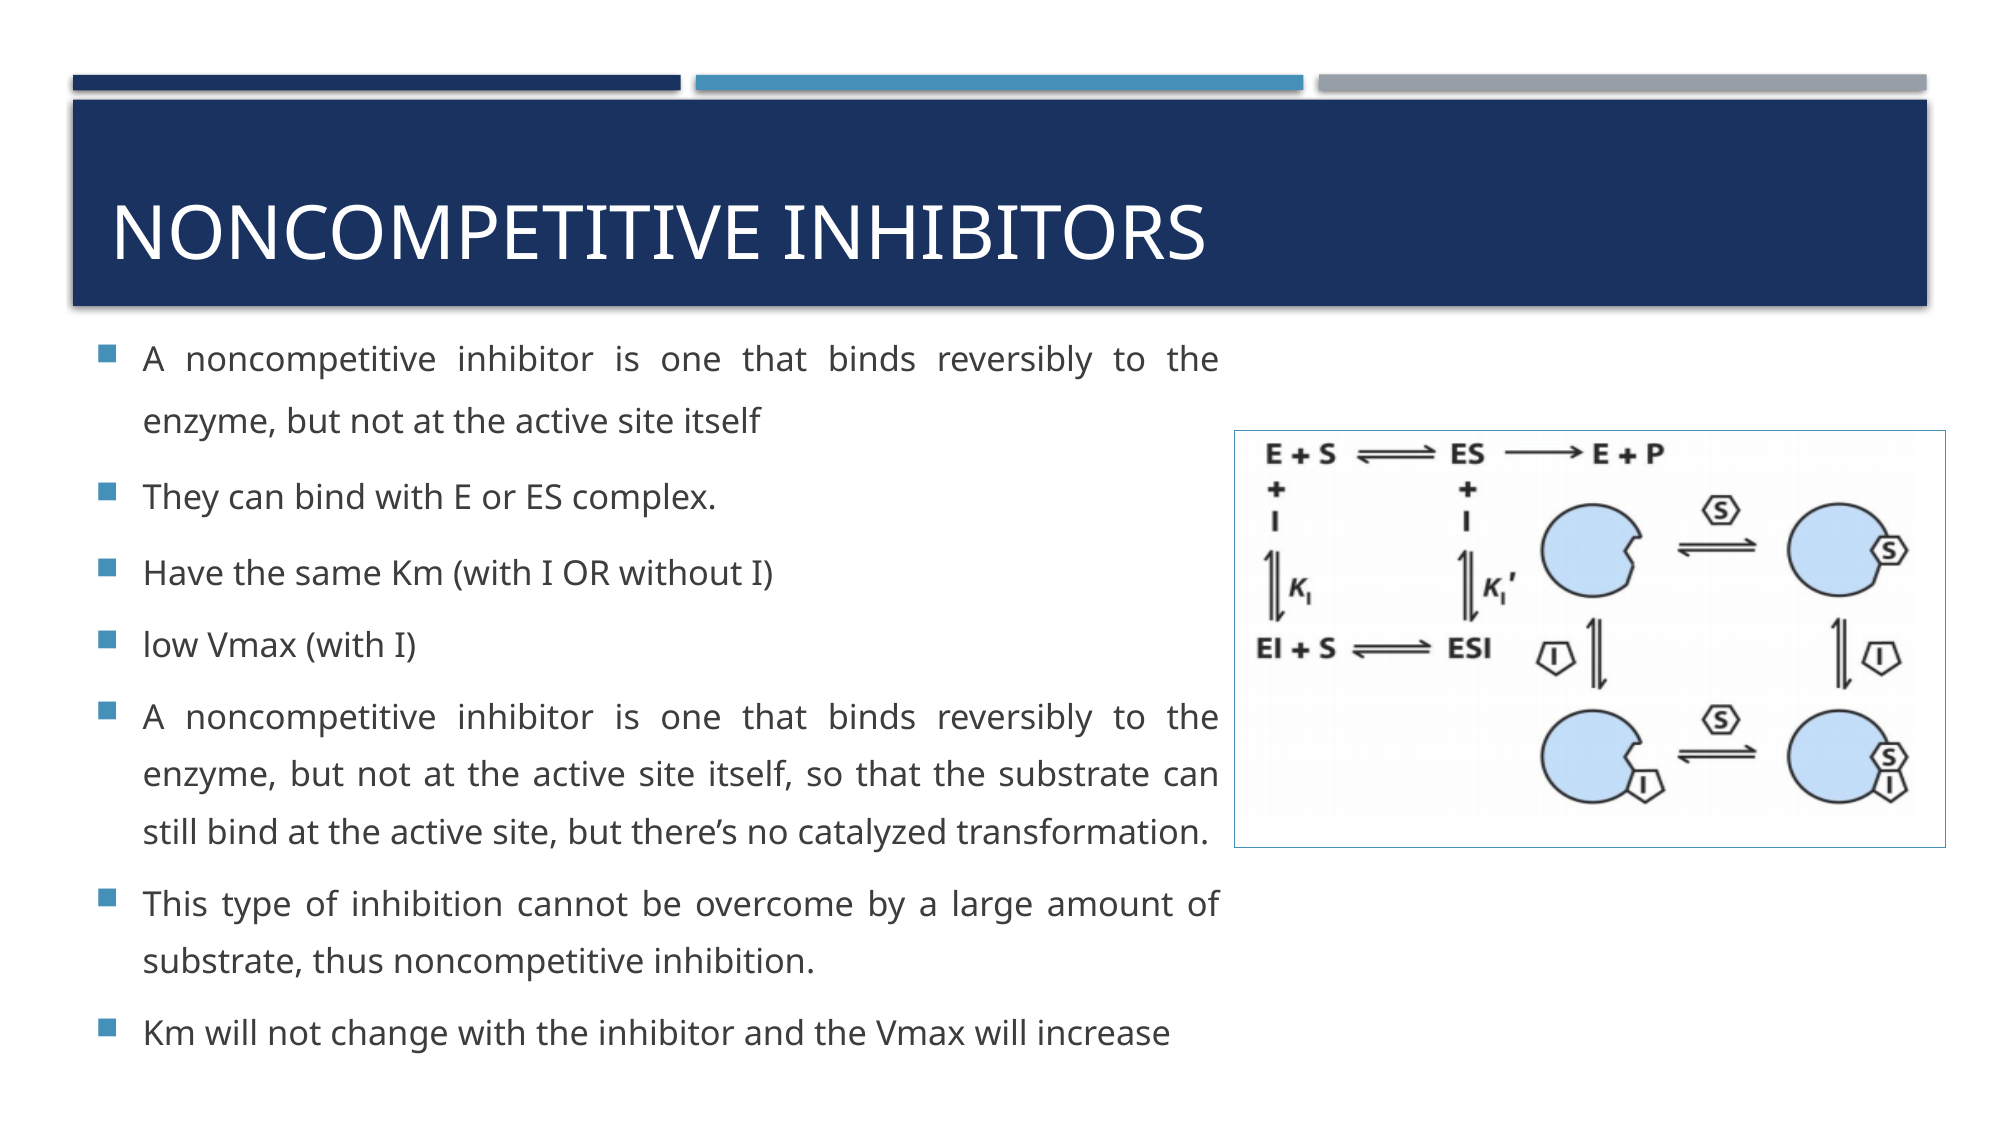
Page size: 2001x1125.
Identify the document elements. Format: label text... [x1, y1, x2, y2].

list A noncompetitive inhibitor is one that binds reversibly to the enzyme, but not at the active site itself They can bind with E or ES complex. Have the same Km (with I OR without I) low Vmax (with I) A noncompetitive inhibitor is one that binds reversibly to the enzyme, but not at the active site itself, so that the substrate can still bind at the active site, but there’s no catalyzed transformation. This type of inhibition cannot be overcome by a large amount of substrate, thus noncompetitive inhibition. Km will not change with the inhibitor and the Vmax will increase [80, 292, 1235, 1125]
picture [1234, 430, 1946, 848]
title NONCompetitive inhibitors [95, 119, 1905, 282]
